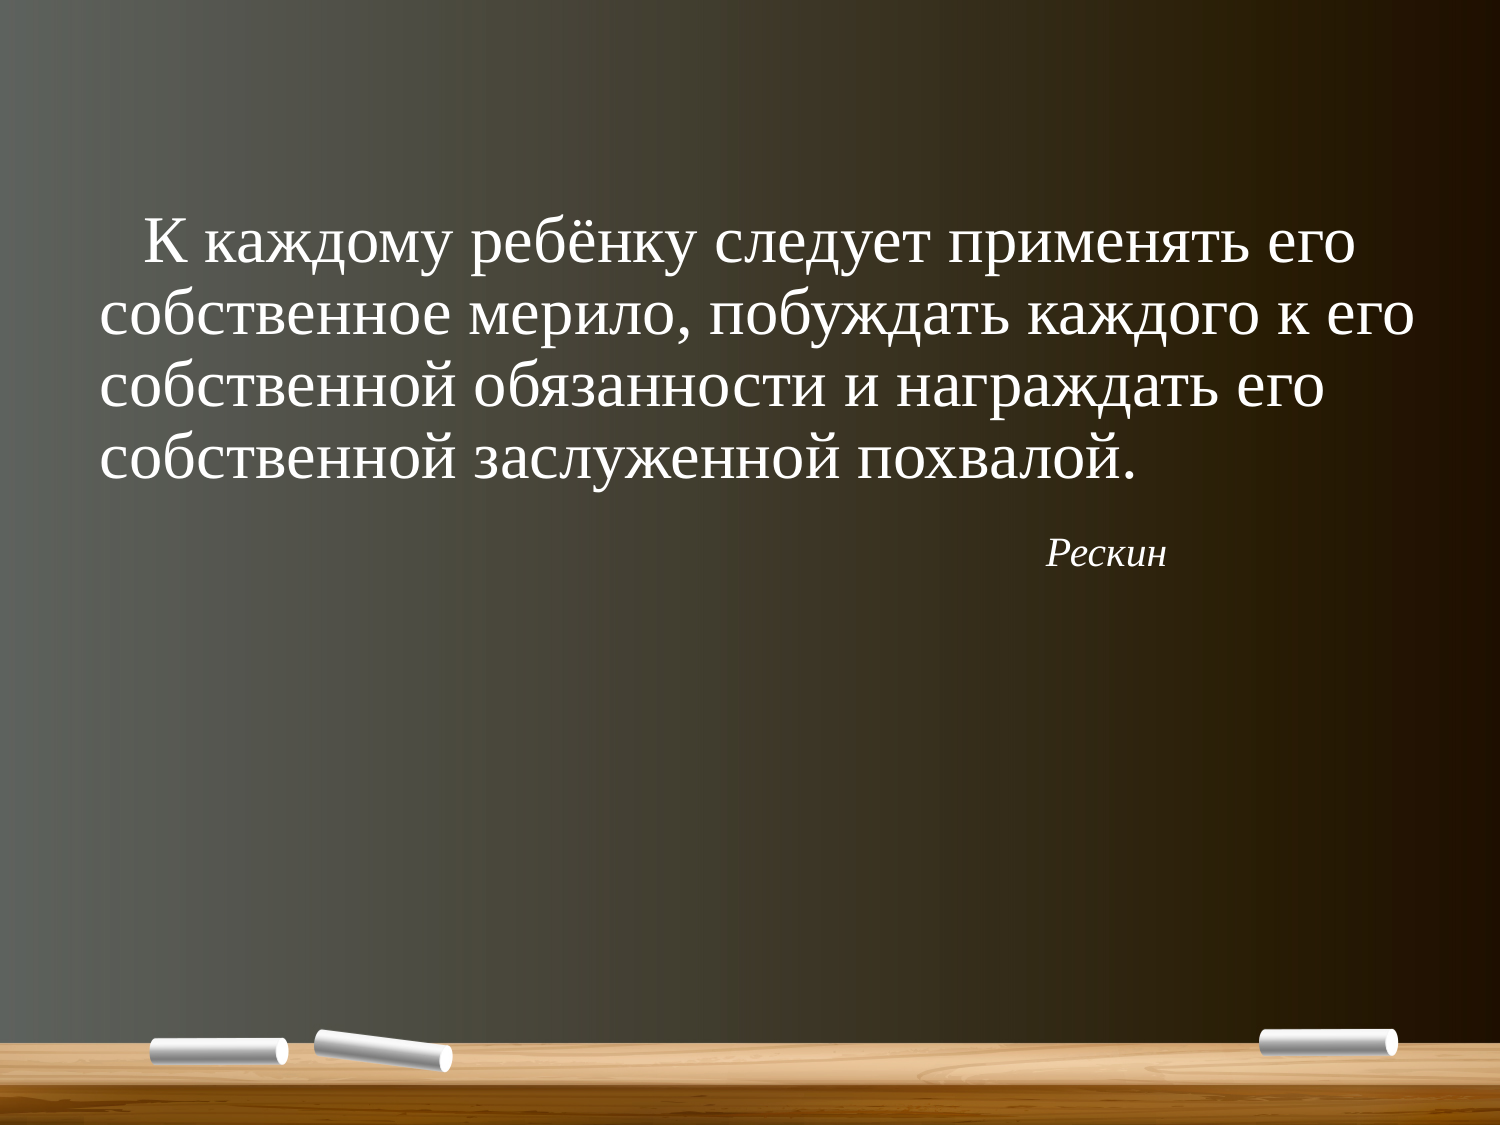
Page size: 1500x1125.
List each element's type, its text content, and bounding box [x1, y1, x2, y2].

list К каждому ребёнку следует применять его собственное мерило, побуждать каждого к его собственной обязанности и награждать его собственной заслуженной похвалой. Рескин [70, 46, 1449, 1125]
picture [0, 0, 1500, 1125]
